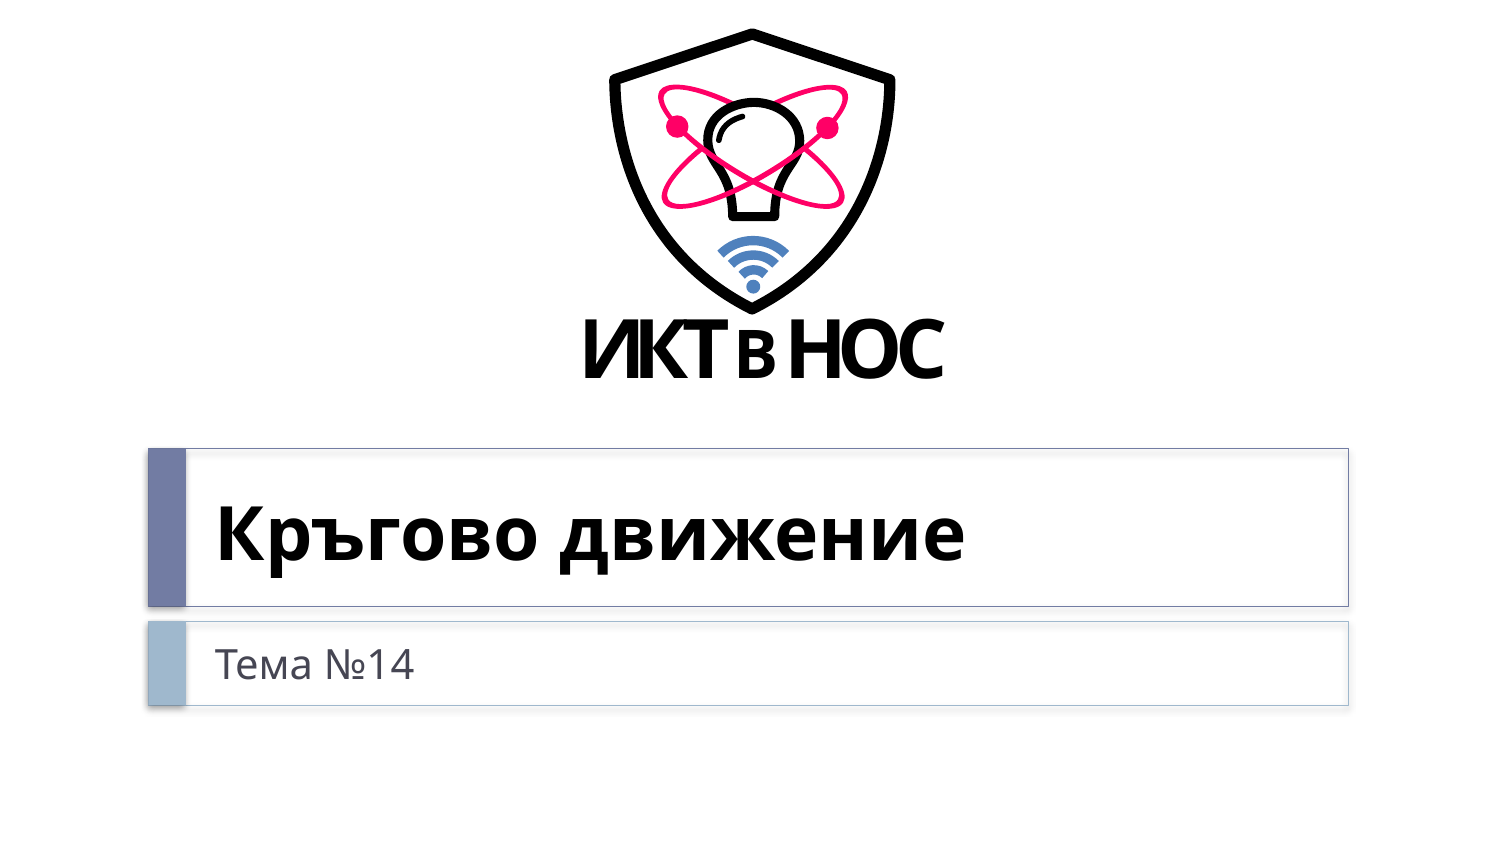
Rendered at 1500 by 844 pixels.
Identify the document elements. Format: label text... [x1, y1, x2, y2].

title Кръгово движение [200, 478, 1325, 600]
subtitle Тема №14 [200, 630, 1325, 697]
